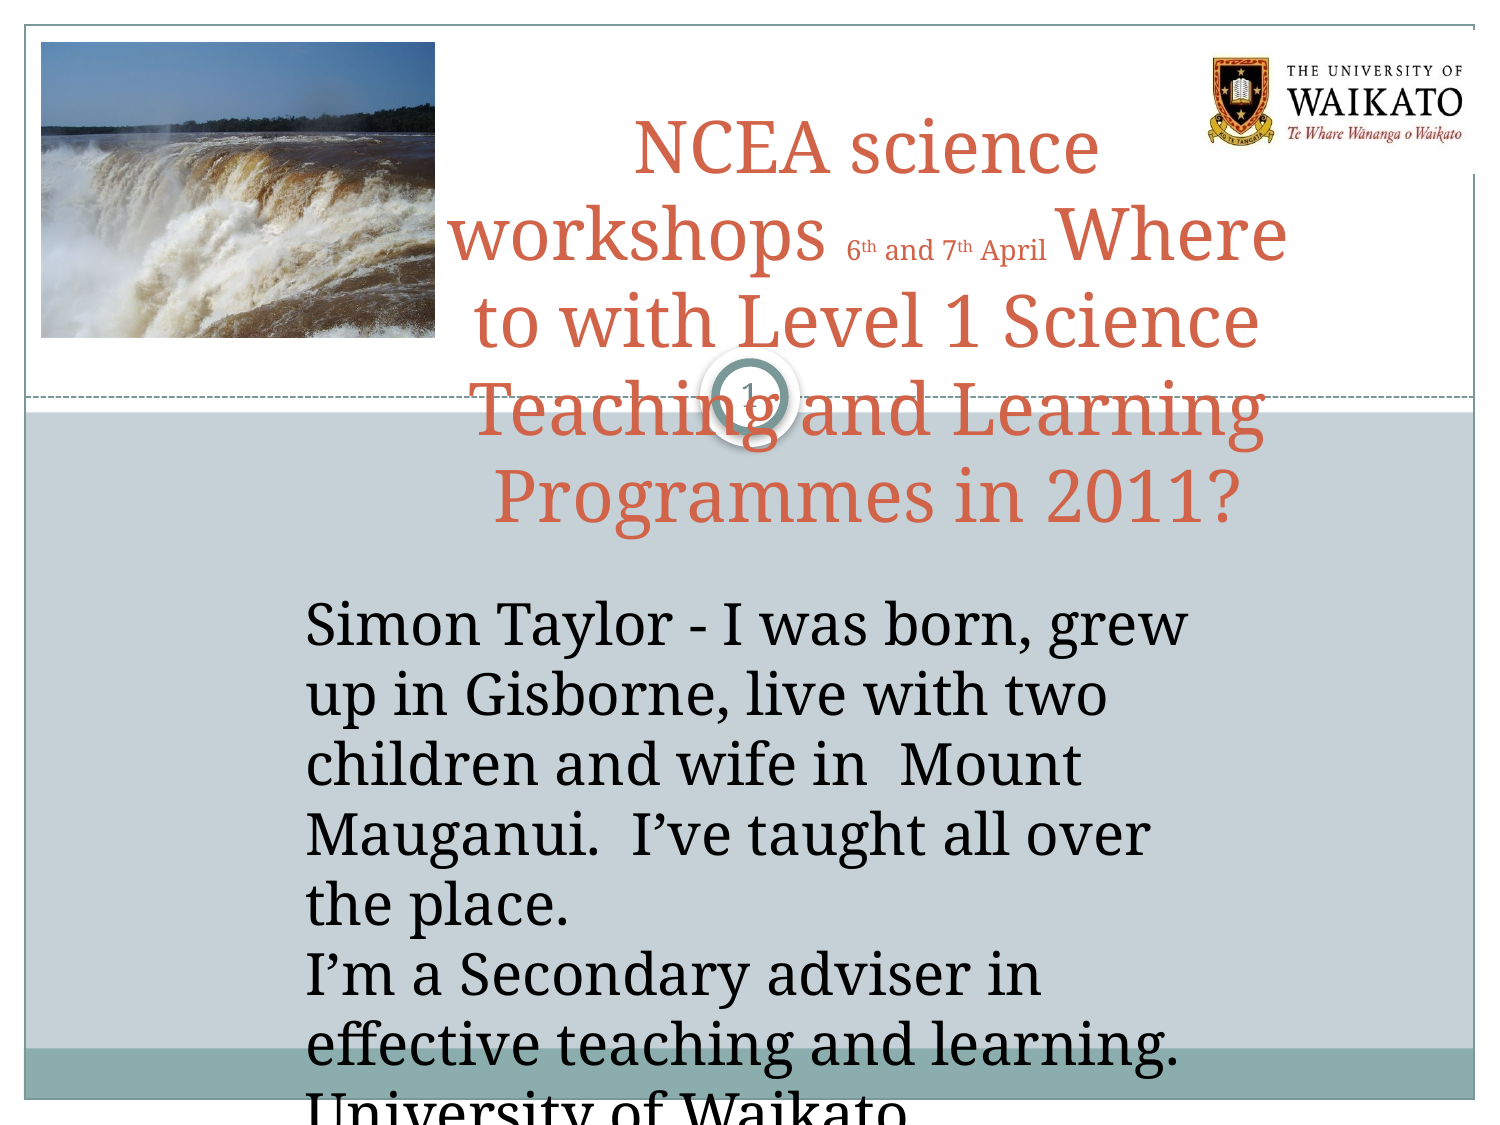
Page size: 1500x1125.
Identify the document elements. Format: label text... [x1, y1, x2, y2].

picture [1175, 30, 1500, 175]
text_box Simon Taylor - I was born, grew up in Gisborne, live with two children and wife in Mount Mauganui. I’ve taught all over the place. I’m a Secondary adviser in effective teaching and learning. University of Waikato [290, 579, 1259, 1125]
footer [50, 1051, 290, 1112]
picture [41, 42, 436, 339]
title NCEA science workshops 6th and 7th April Where to with Level 1 Science Teaching and Learning Programmes in 2011? [431, 42, 1306, 545]
